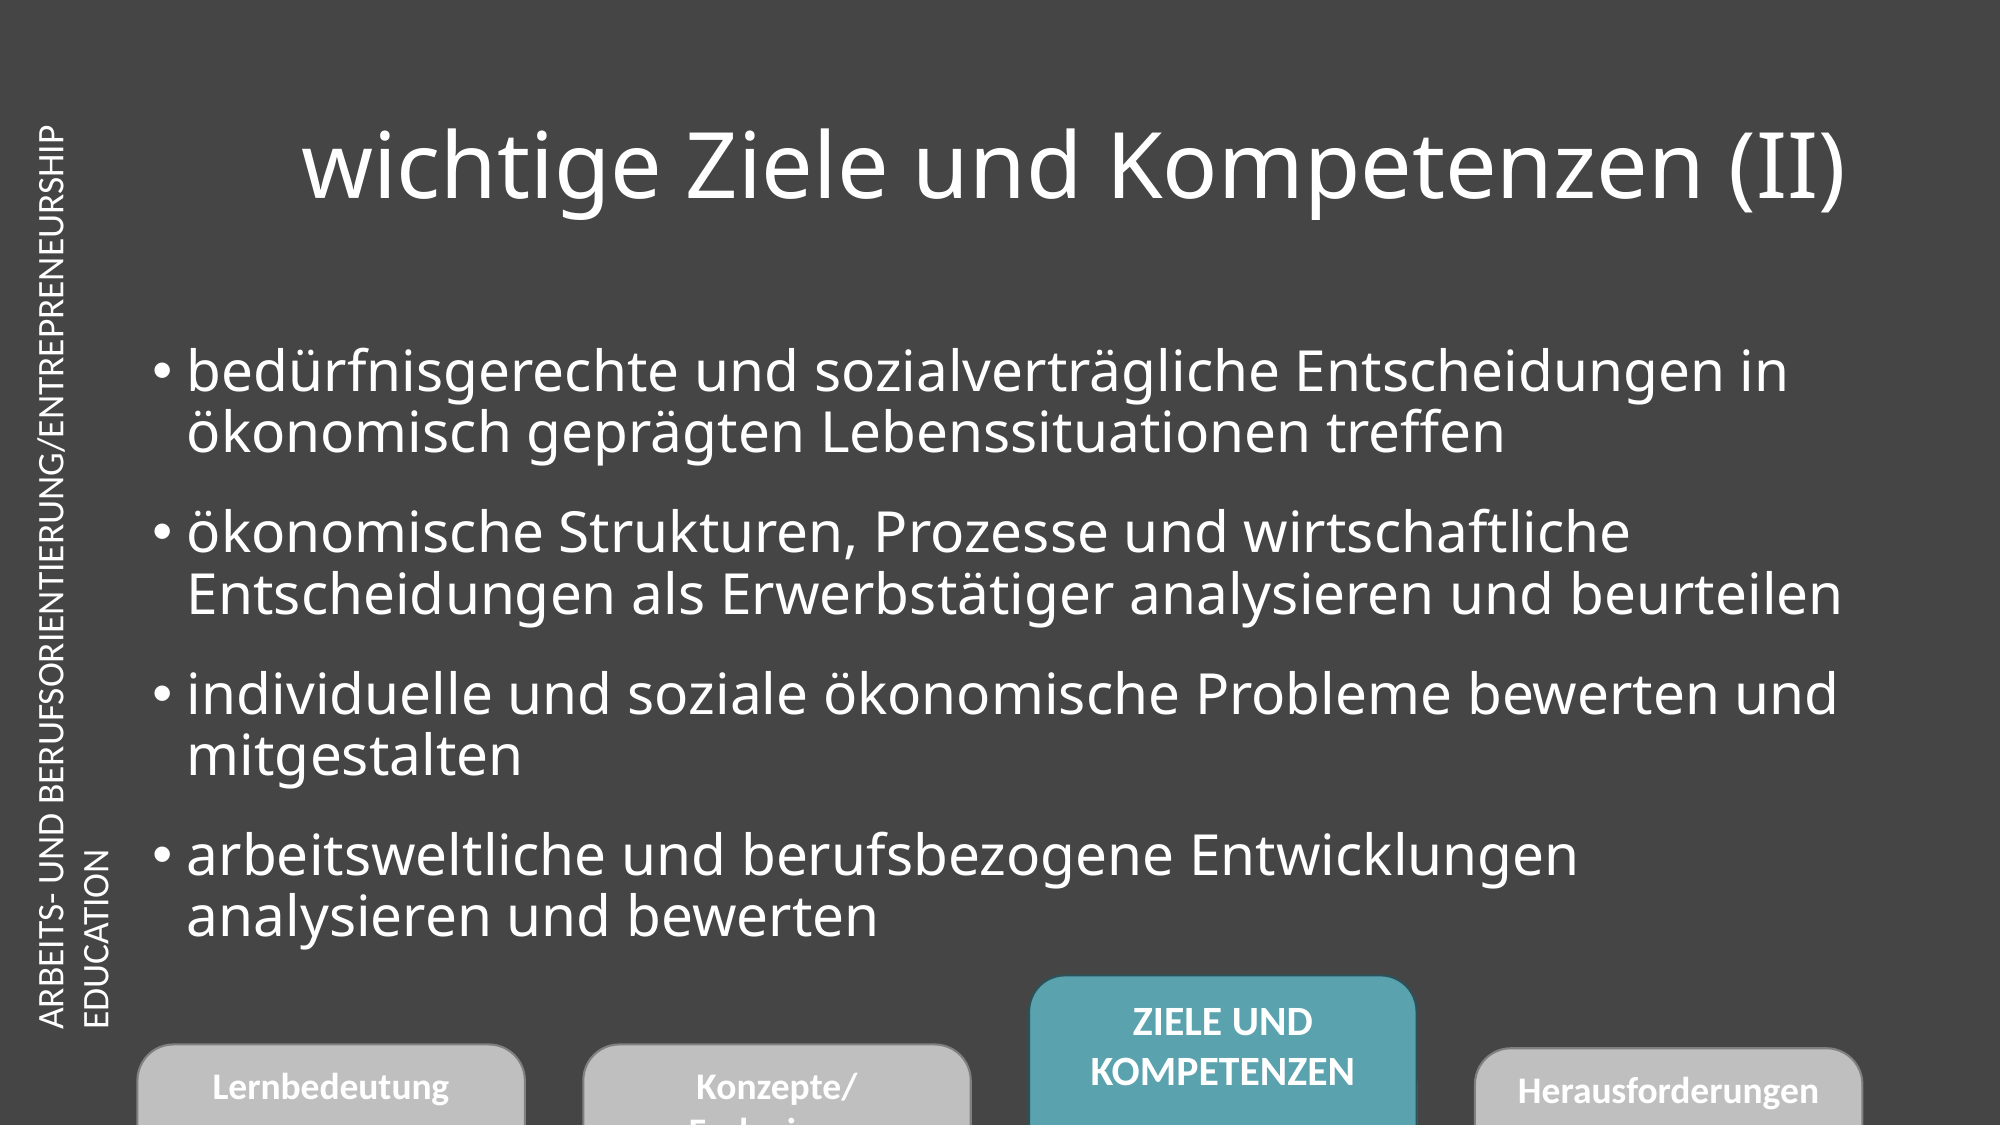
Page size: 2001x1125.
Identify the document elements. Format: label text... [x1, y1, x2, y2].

list bedürfnisgerechte und sozialverträgliche Entscheidungen in ökonomisch geprägten Lebenssituationen treffen ökonomische Strukturen, Prozesse und wirtschaftliche Entscheidungen als Erwerbstätiger analysieren und beurteilen individuelle und soziale ökonomische Probleme bewerten und mitgestalten arbeitsweltliche und berufsbezogene Entwicklungen analysieren und bewerten [137, 335, 1863, 984]
title wichtige Ziele und Kompetenzen (II) [137, 59, 1863, 278]
